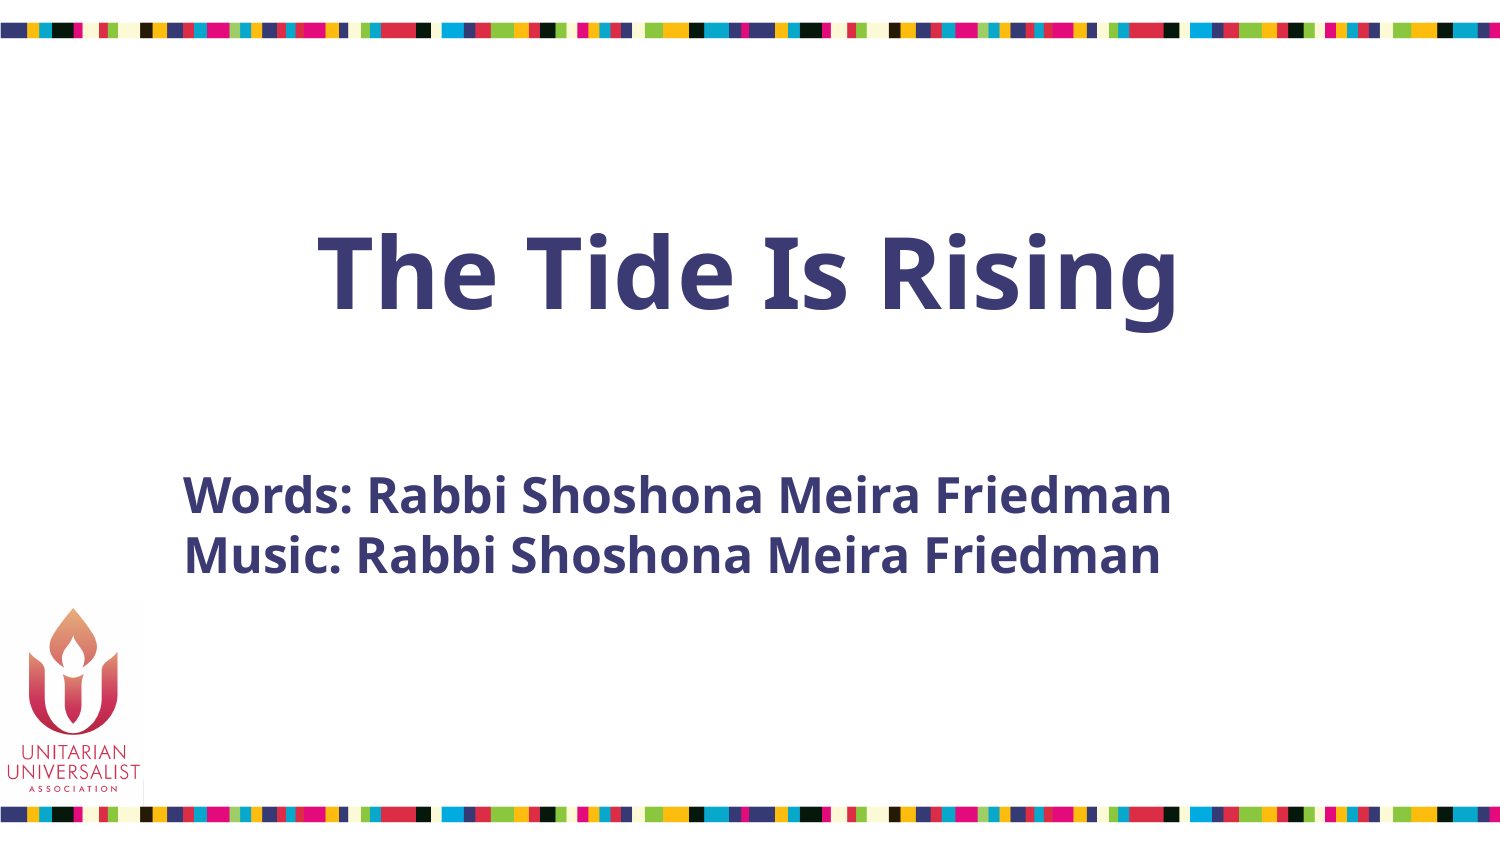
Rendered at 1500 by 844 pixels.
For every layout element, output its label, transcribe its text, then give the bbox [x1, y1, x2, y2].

text_box The Tide Is Rising [74, 75, 1425, 345]
picture [0, 600, 1500, 824]
picture [0, 22, 1500, 40]
text_box Words: Rabbi Shoshona Meira Friedman Music: Rabbi Shoshona Meira Friedman [168, 448, 1495, 659]
